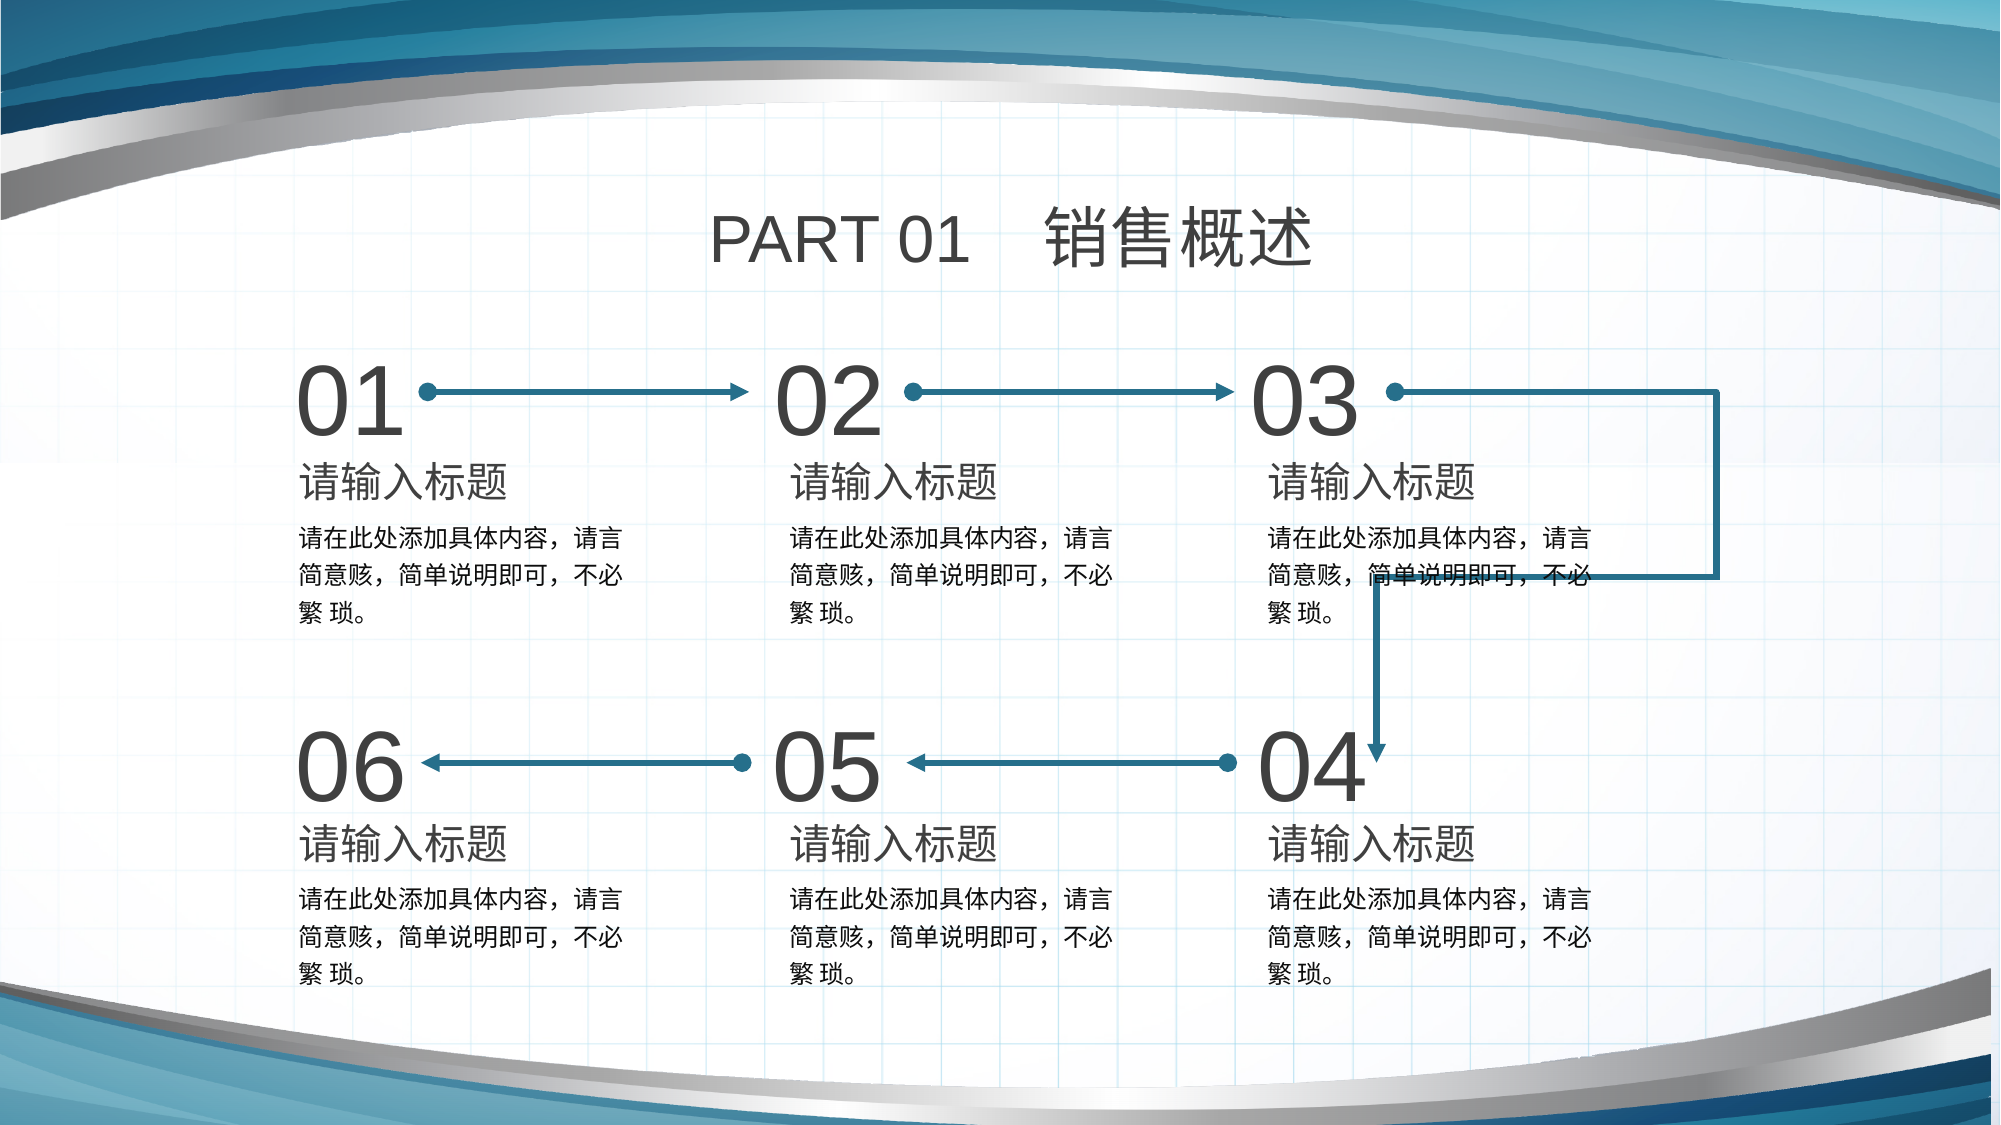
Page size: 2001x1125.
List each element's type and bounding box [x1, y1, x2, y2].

picture [0, 0, 2000, 220]
picture [0, 968, 1991, 1125]
text_box [1361, 407, 1732, 748]
text_box [0, 220, 2000, 1125]
